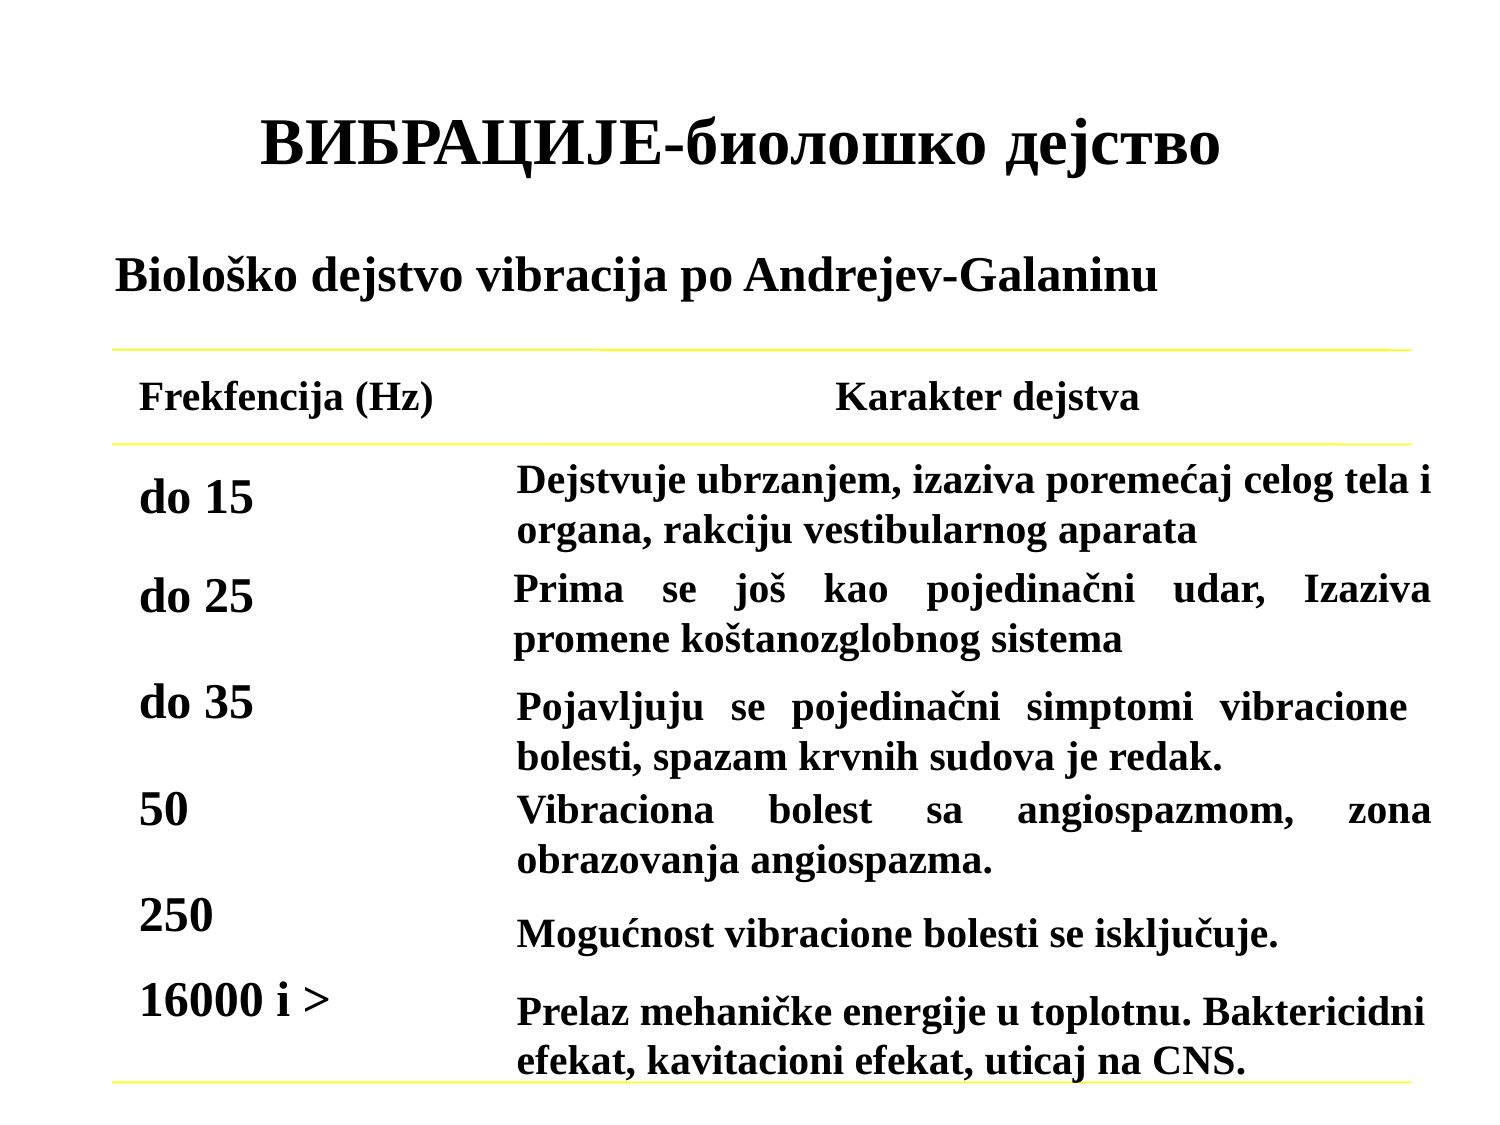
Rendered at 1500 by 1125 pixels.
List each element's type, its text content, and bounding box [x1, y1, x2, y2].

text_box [111, 349, 1459, 1092]
text_box ВИБРАЦИЈЕ-биолошко дејство [100, 90, 1401, 185]
text_box Biološko dejstvo vibracija po Andrejev-Galaninu [100, 233, 1436, 309]
